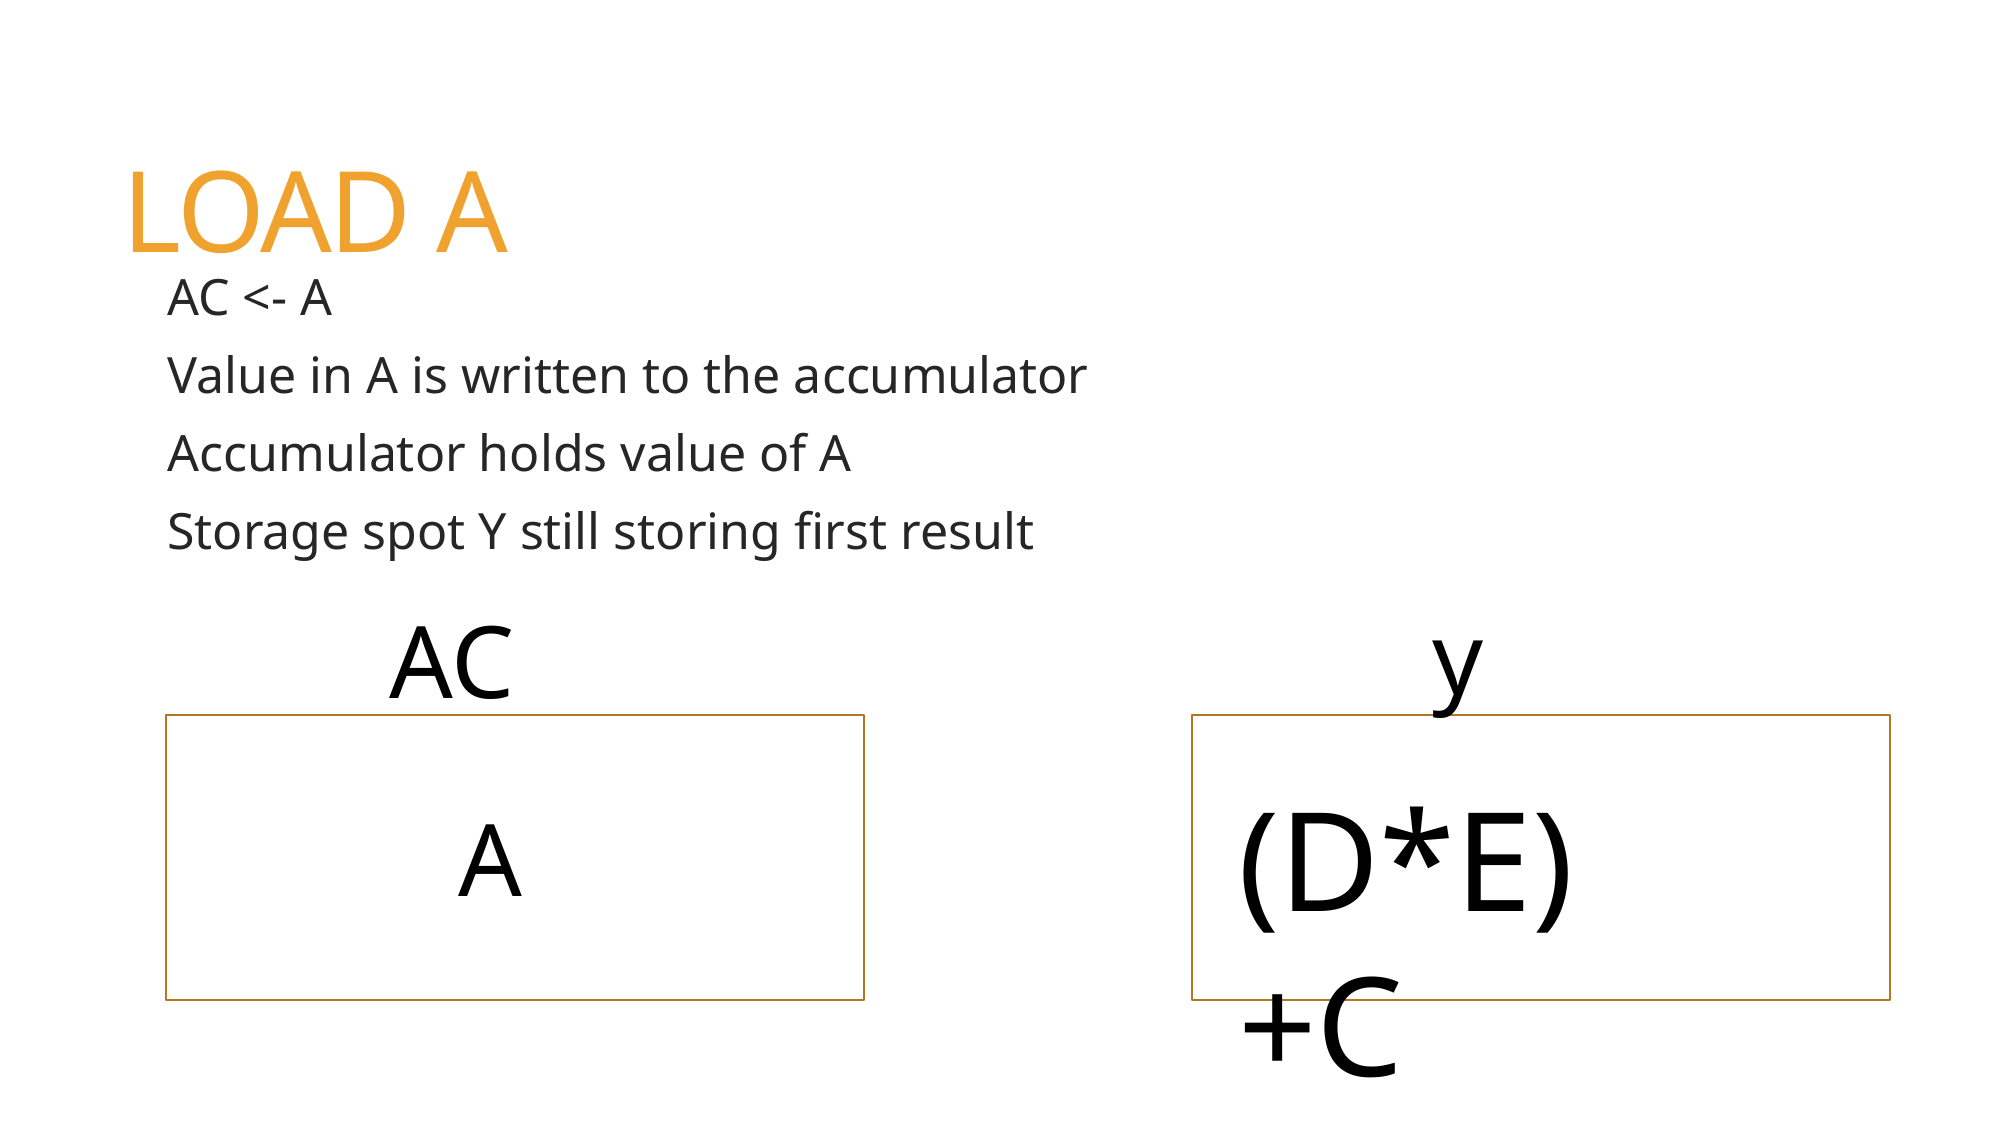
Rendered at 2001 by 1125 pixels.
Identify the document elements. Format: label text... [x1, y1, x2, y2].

text_box A [443, 789, 618, 925]
text_box [165, 714, 865, 1001]
text_box (D*E)+C [1223, 766, 1715, 1112]
text_box AC [374, 591, 550, 727]
text_box [1191, 714, 1891, 1001]
list AC <- A Value in A is written to the accumulator Accumulator holds value of A Storage spot Y still storing first result [137, 267, 1863, 982]
text_box y [1417, 587, 1592, 723]
title LOAD A [107, 81, 1875, 354]
